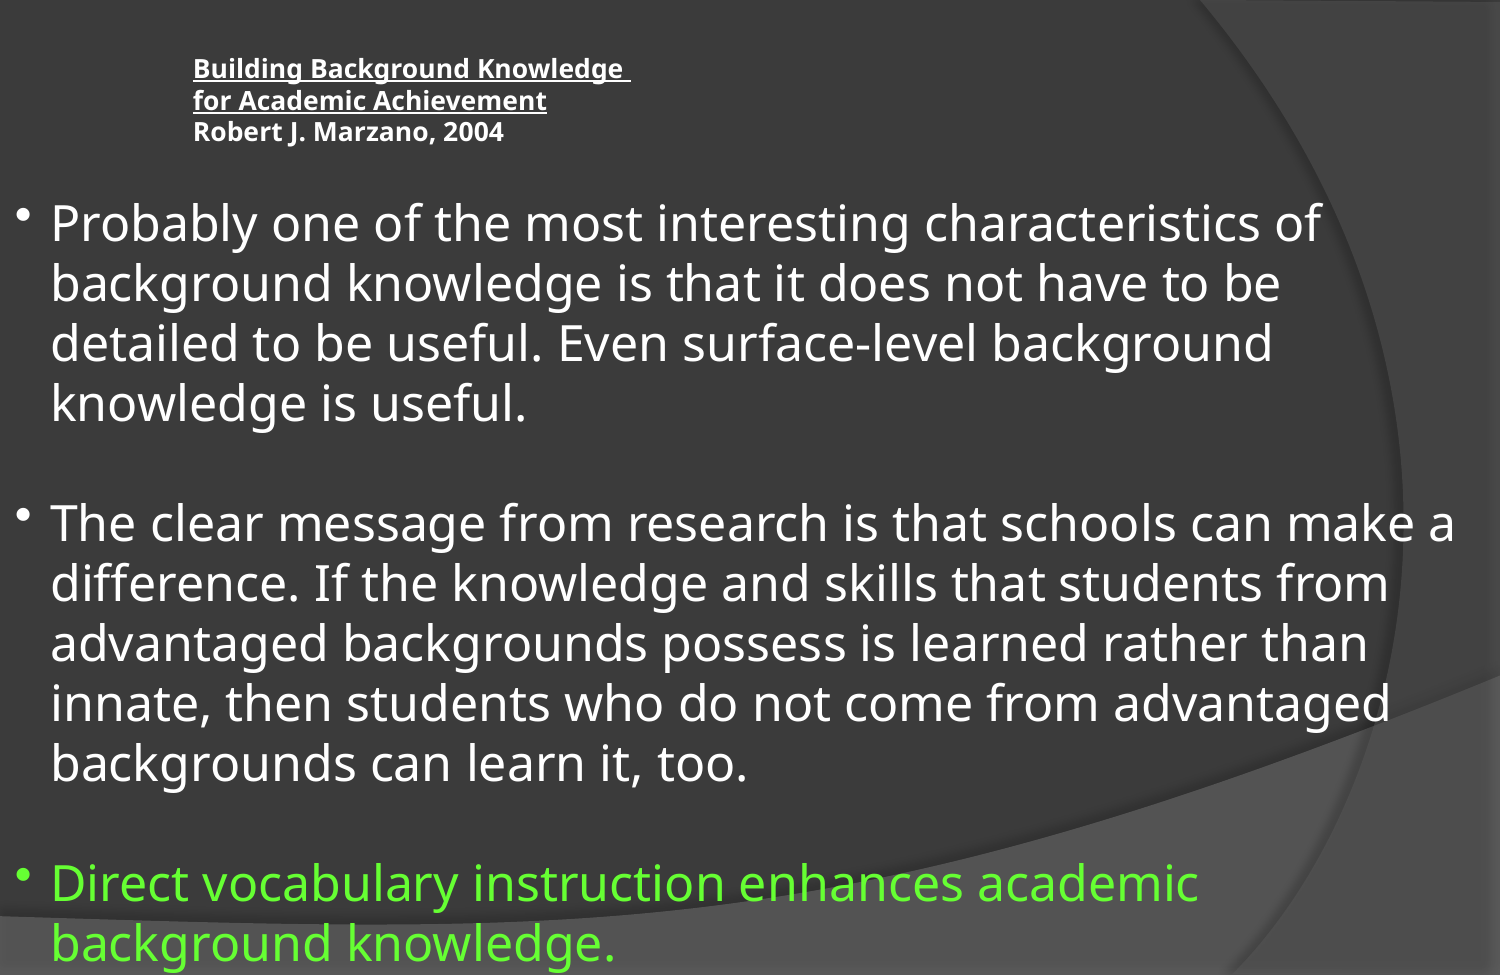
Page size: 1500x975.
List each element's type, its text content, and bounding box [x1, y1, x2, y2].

text_box Probably one of the most interesting characteristics of background knowledge is that it does not have to be detailed to be useful. Even surface-level background knowledge is useful. The clear message from research is that schools can make a difference. If the knowledge and skills that students from advantaged backgrounds possess is learned rather than innate, then students who do not come from advantaged backgrounds can learn it, too. Direct vocabulary instruction enhances academic background knowledge. [0, 183, 1500, 975]
title Building Background Knowledge for Academic Achievement Robert J. Marzano, 2004 [185, 44, 1389, 183]
